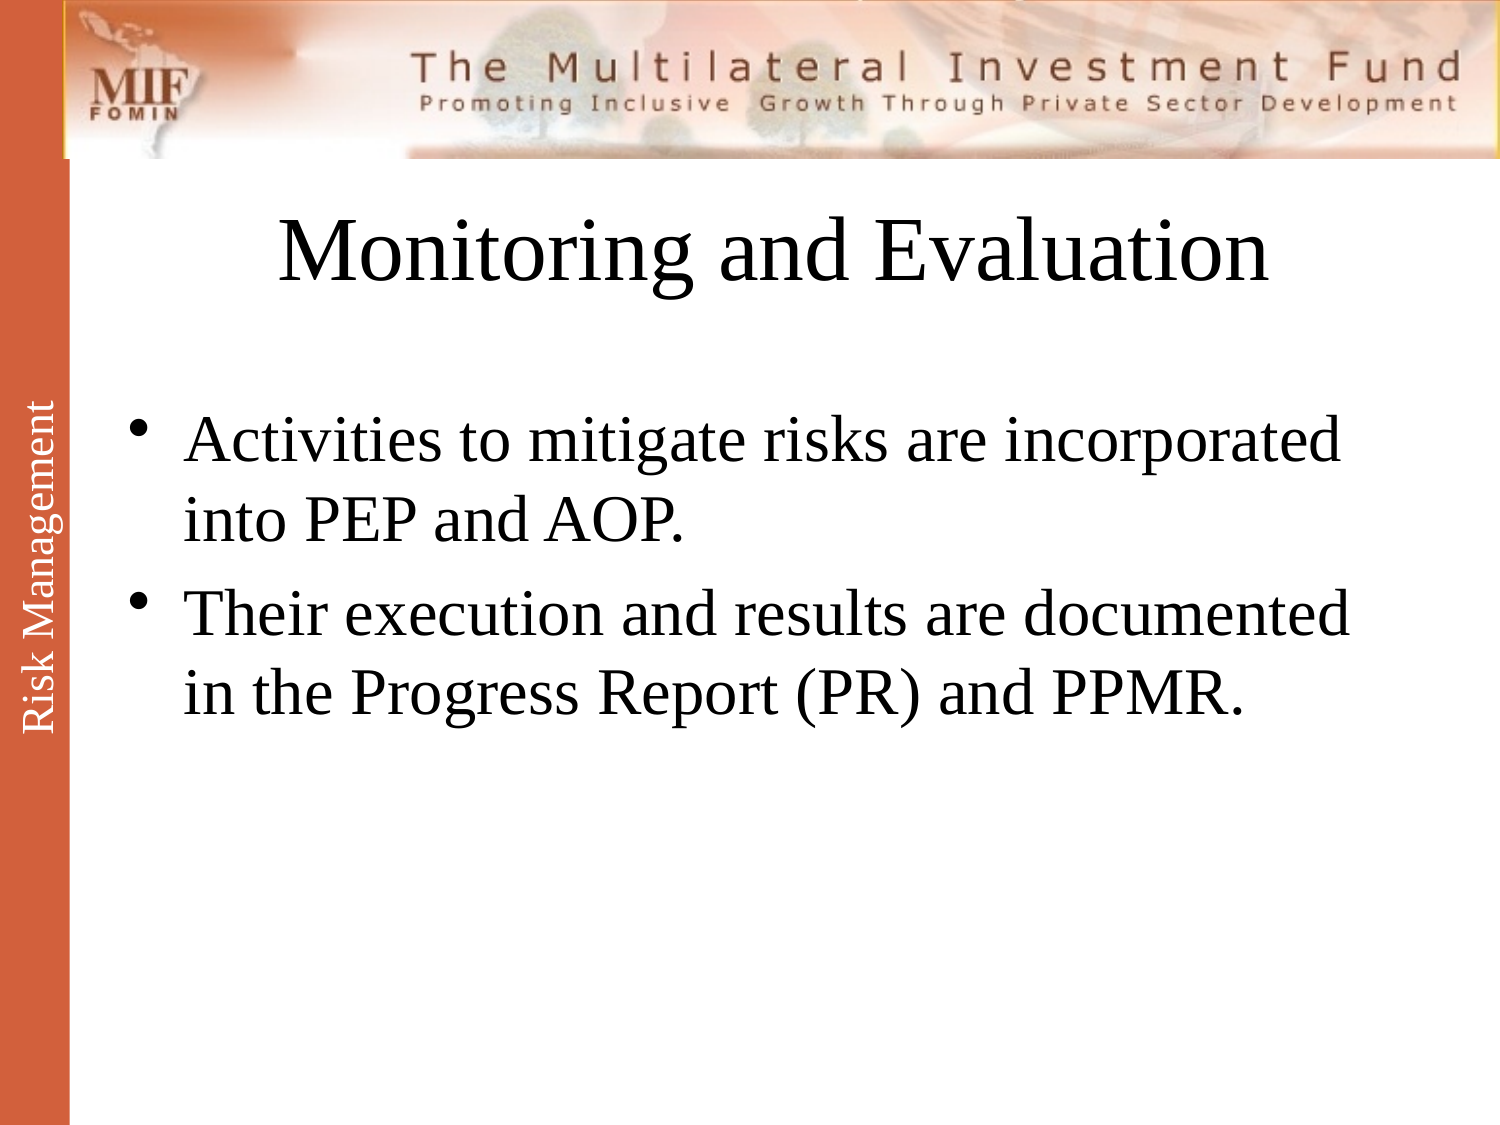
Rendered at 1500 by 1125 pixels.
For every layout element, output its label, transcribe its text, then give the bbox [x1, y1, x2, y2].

title Monitoring and Evaluation [137, 167, 1413, 338]
text_box Risk Management [0, 0, 70, 1125]
picture [62, 0, 1500, 160]
list Activities to mitigate risks are incorporated into PEP and AOP. Their execution and results are documented in the Progress Report (PR) and PPMR. [112, 387, 1388, 1063]
